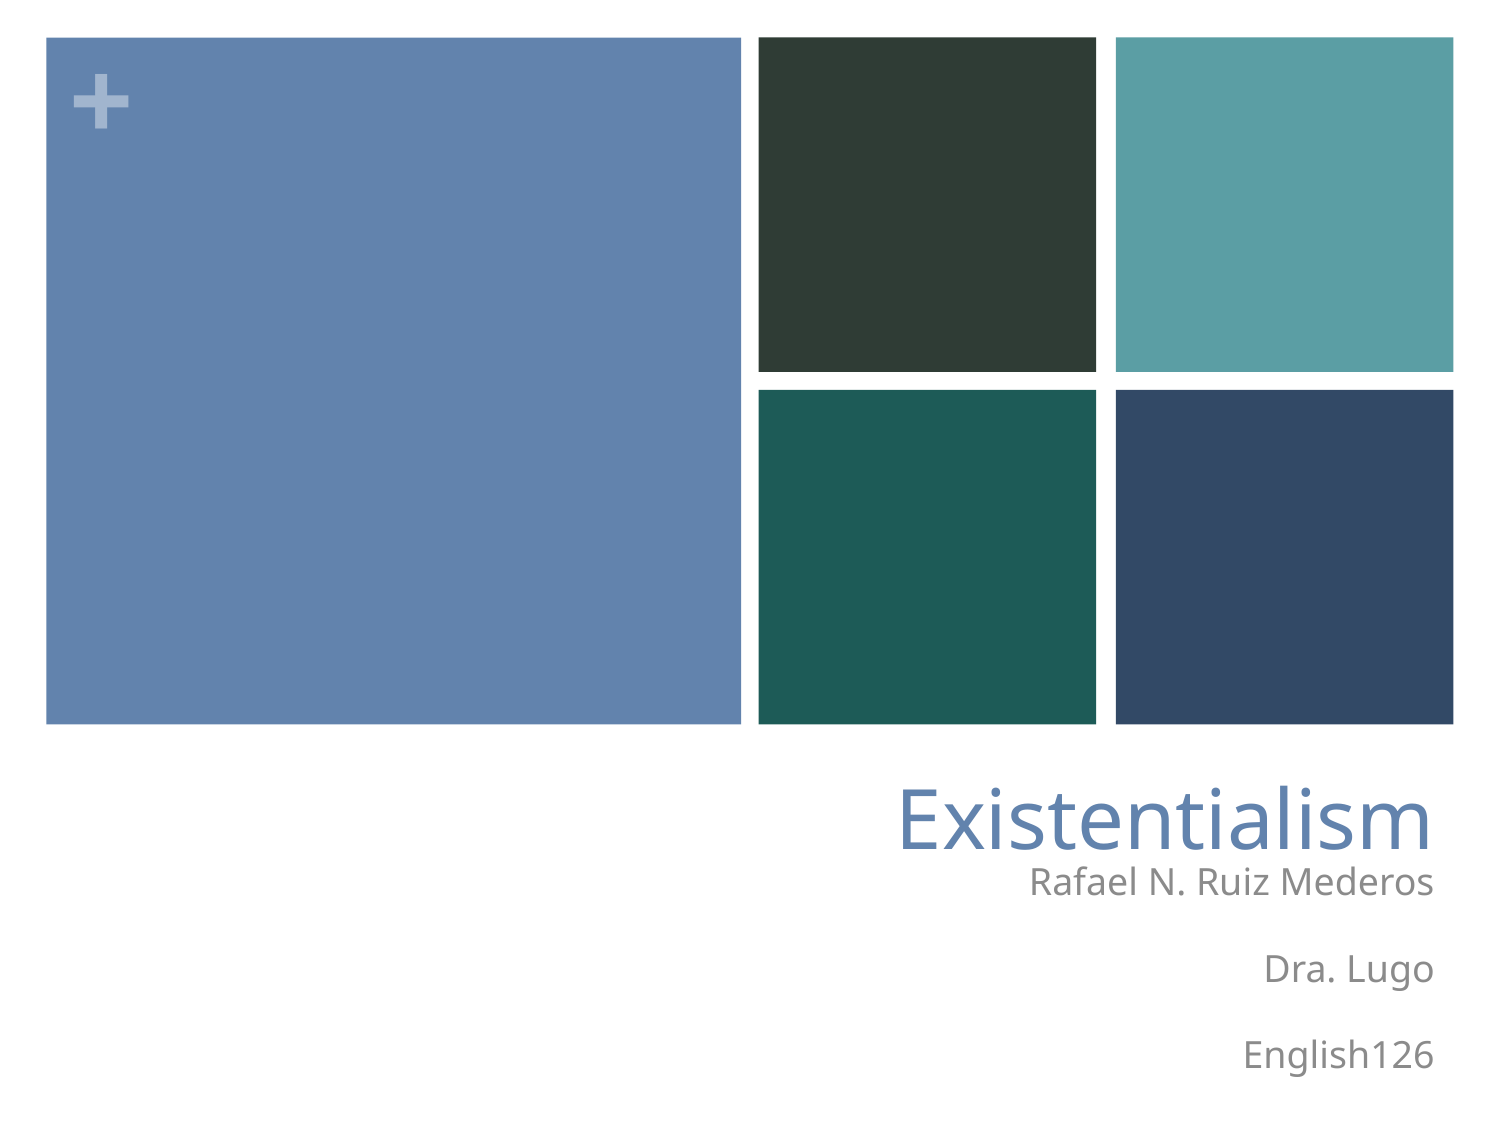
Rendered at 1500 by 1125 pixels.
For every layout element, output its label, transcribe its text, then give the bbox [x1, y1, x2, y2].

subtitle Rafael N. Ruiz Mederos Dra. Lugo English126 [787, 850, 1450, 974]
title Existentialism [787, 758, 1450, 850]
